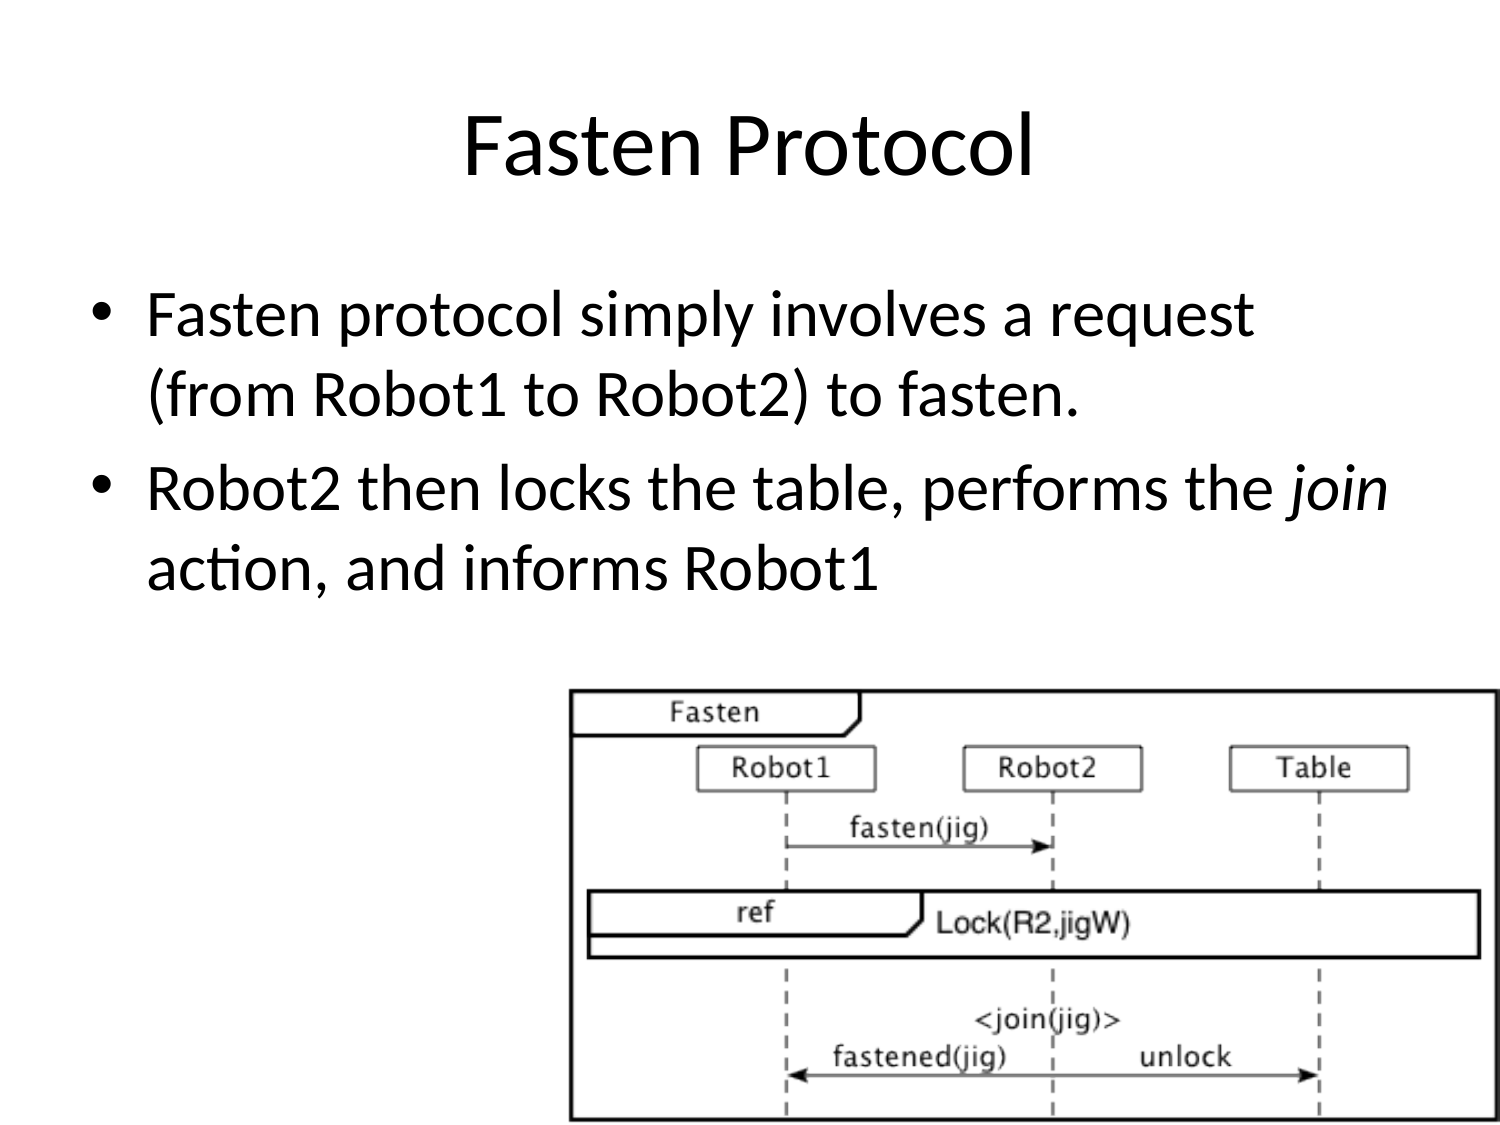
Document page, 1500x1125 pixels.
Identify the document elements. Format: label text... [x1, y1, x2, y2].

title Fasten Protocol [75, 45, 1425, 233]
list Fasten protocol simply involves a request (from Robot1 to Robot2) to fasten. Robot2 then locks the table, performs the join action, and informs Robot1 [75, 262, 1425, 1005]
picture [566, 687, 1500, 1125]
